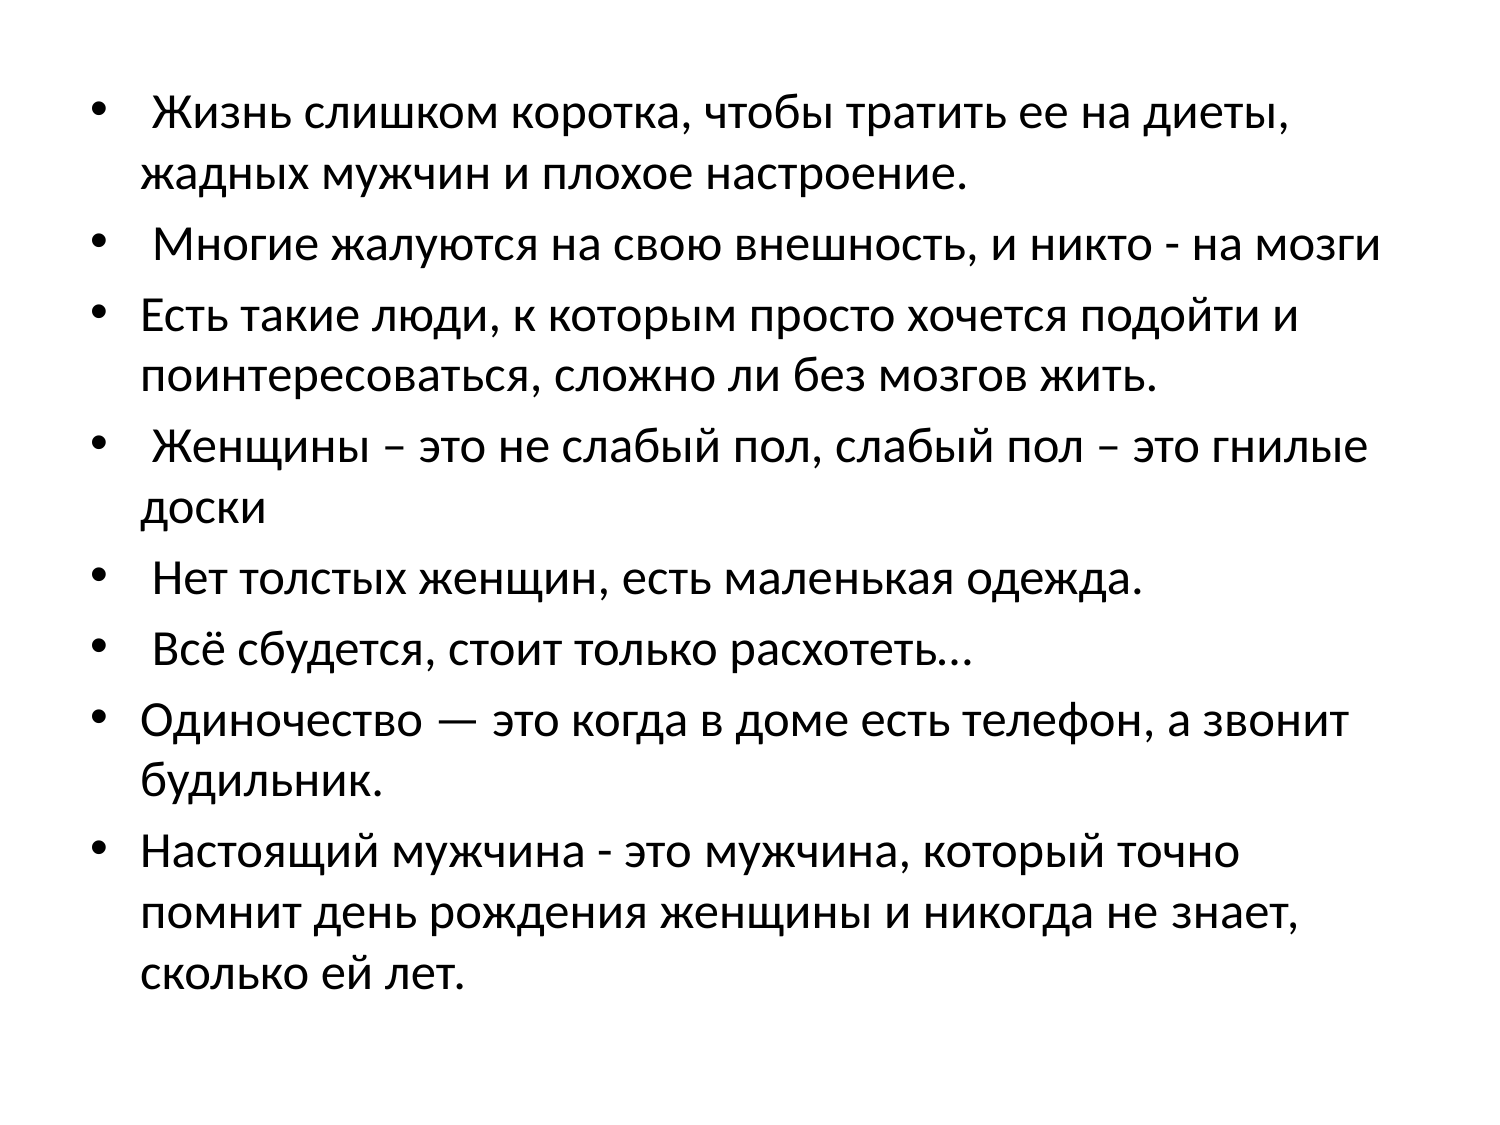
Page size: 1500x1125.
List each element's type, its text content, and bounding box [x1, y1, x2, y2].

list Жизнь слишком коротка, чтобы тратить ее на диеты, жадных мужчин и плохое настроение. Многие жалуются на свою внешность, и никто - на мозги Есть такие люди, к которым просто хочется подойти и поинтересоваться, сложно ли без мозгов жить. Женщины – это не слабый пол, слабый пол – это гнилые доски Нет толстых женщин, есть маленькая одежда. Всё сбудется, стоит только расхотеть… Одиночество — это когда в доме есть телефон, а звонит будильник. Настоящий мужчина - это мужчина, который точно помнит день рождения женщины и никогда не знает, сколько ей лет. [75, 70, 1425, 1079]
